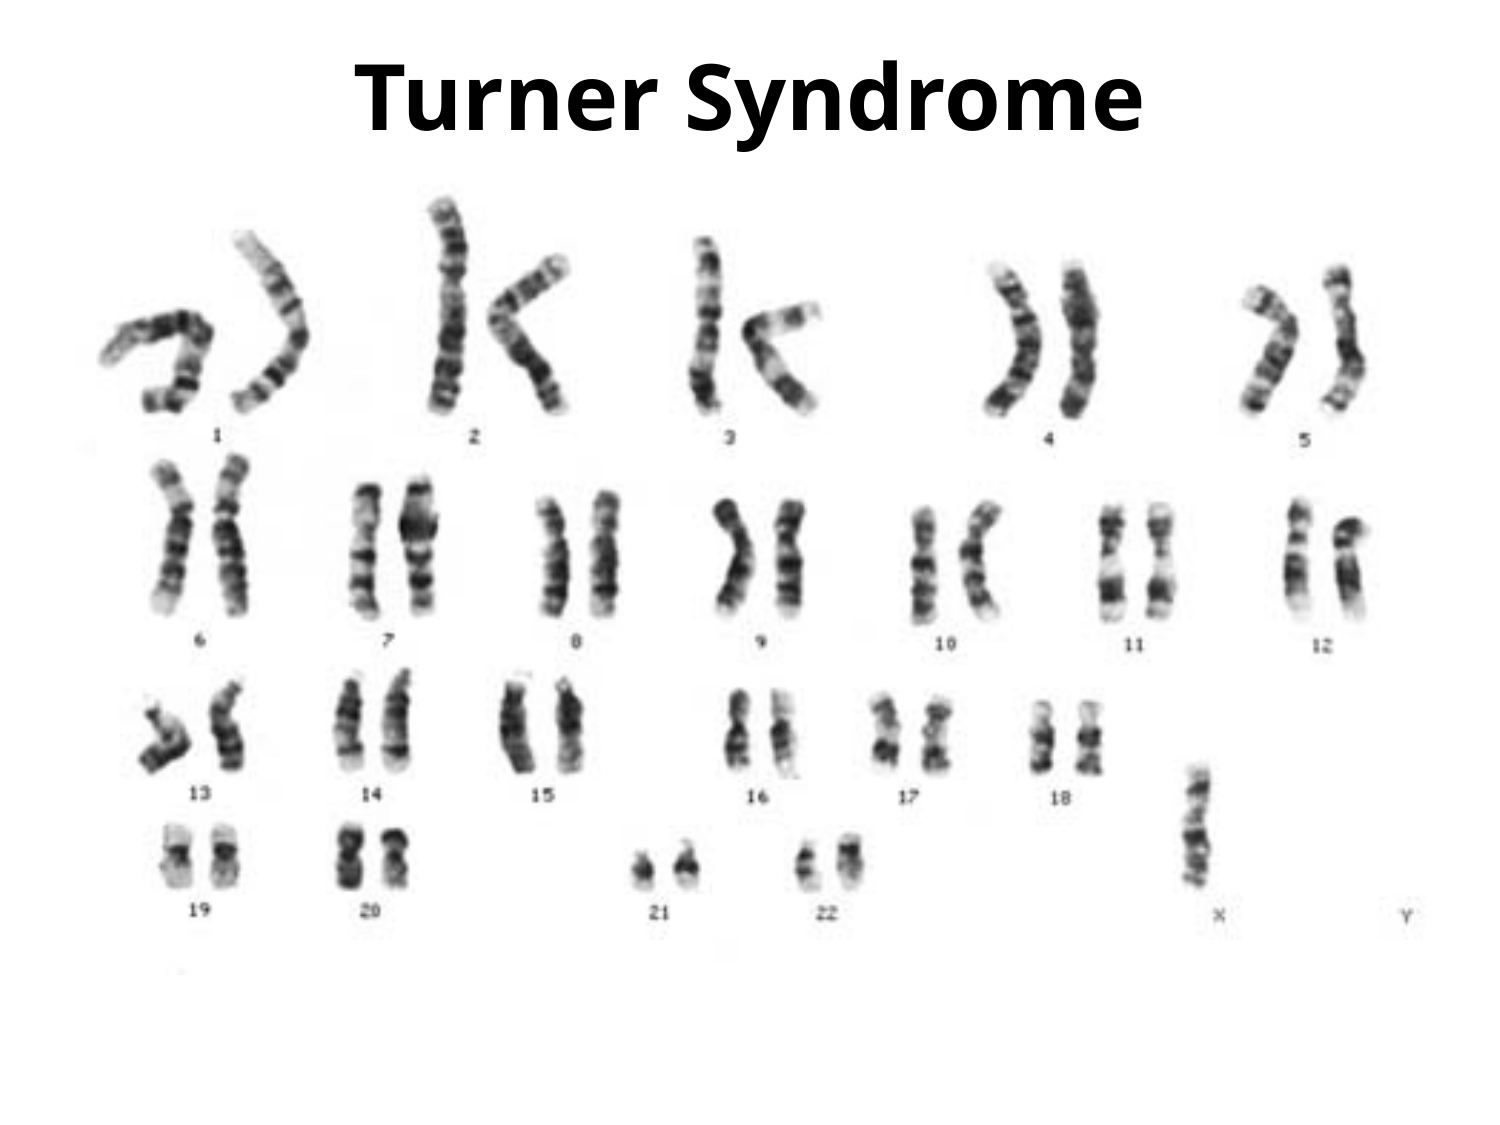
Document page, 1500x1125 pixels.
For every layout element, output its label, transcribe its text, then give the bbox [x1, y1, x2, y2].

picture [74, 162, 1449, 976]
title Turner Syndrome [74, 0, 1426, 161]
